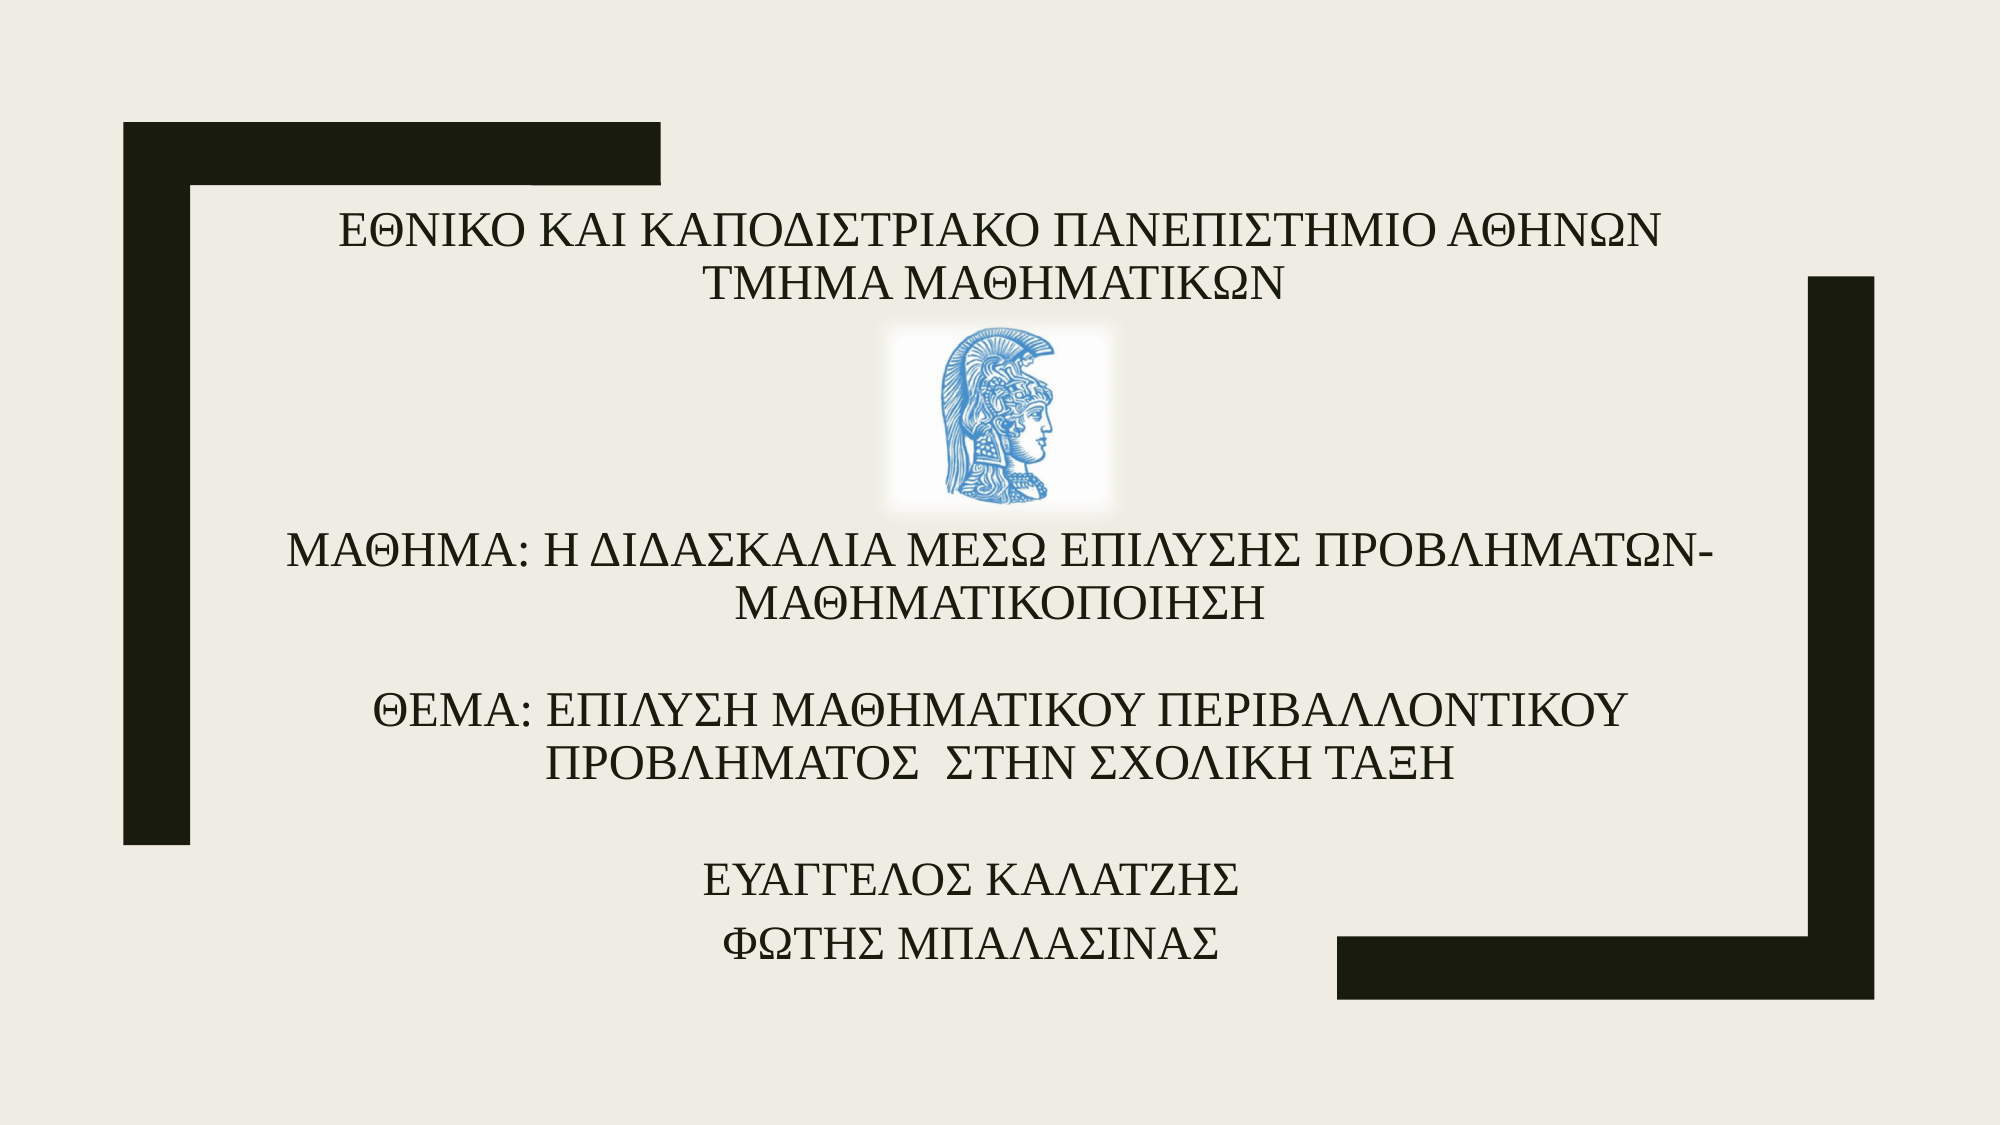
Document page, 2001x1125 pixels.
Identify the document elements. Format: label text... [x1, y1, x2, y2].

title ΕΘΝΙΚΟ ΚΑΙ ΚΑΠΟΔΙΣΤΡΙΑΚΟ ΠΑΝΕΠΙΣΤΗΜΙΟ ΑΘΗΝΩΝ ΤΜΗΜΑ ΜΑΘΗΜΑΤΙΚΩΝ ΜΑΘΗΜΑ: Η ΔΙΔΑΣΚΑΛΙΑ ΜΕΣΩ ΕΠΙΛΥΣΗΣ ΠΡΟΒΛΗΜΑΤΩΝ- ΜΑΘΗΜΑΤΙΚΟΠΟΙΗΣΗ ΘΕΜΑ: ΕΠΙΛΥΣΗ ΜΑΘΗΜΑΤΙΚΟΥ ΠΕΡΙΒΑΛΛΟΝΤΙΚΟΥ ΠΡΟΒΛΗΜΑΤΟΣ ΣΤΗΝ ΣΧΟΛΙΚΗ ΤΑΞΗ [192, 383, 1808, 1125]
picture [868, 308, 1132, 530]
subtitle ΕΥΑΓΓΕΛΟΣ ΚΑΛΑΤΖΗΣ ΦΩΤΗΣ ΜΠΑΛΑΣΙΝΑΣ [663, 833, 1281, 1020]
